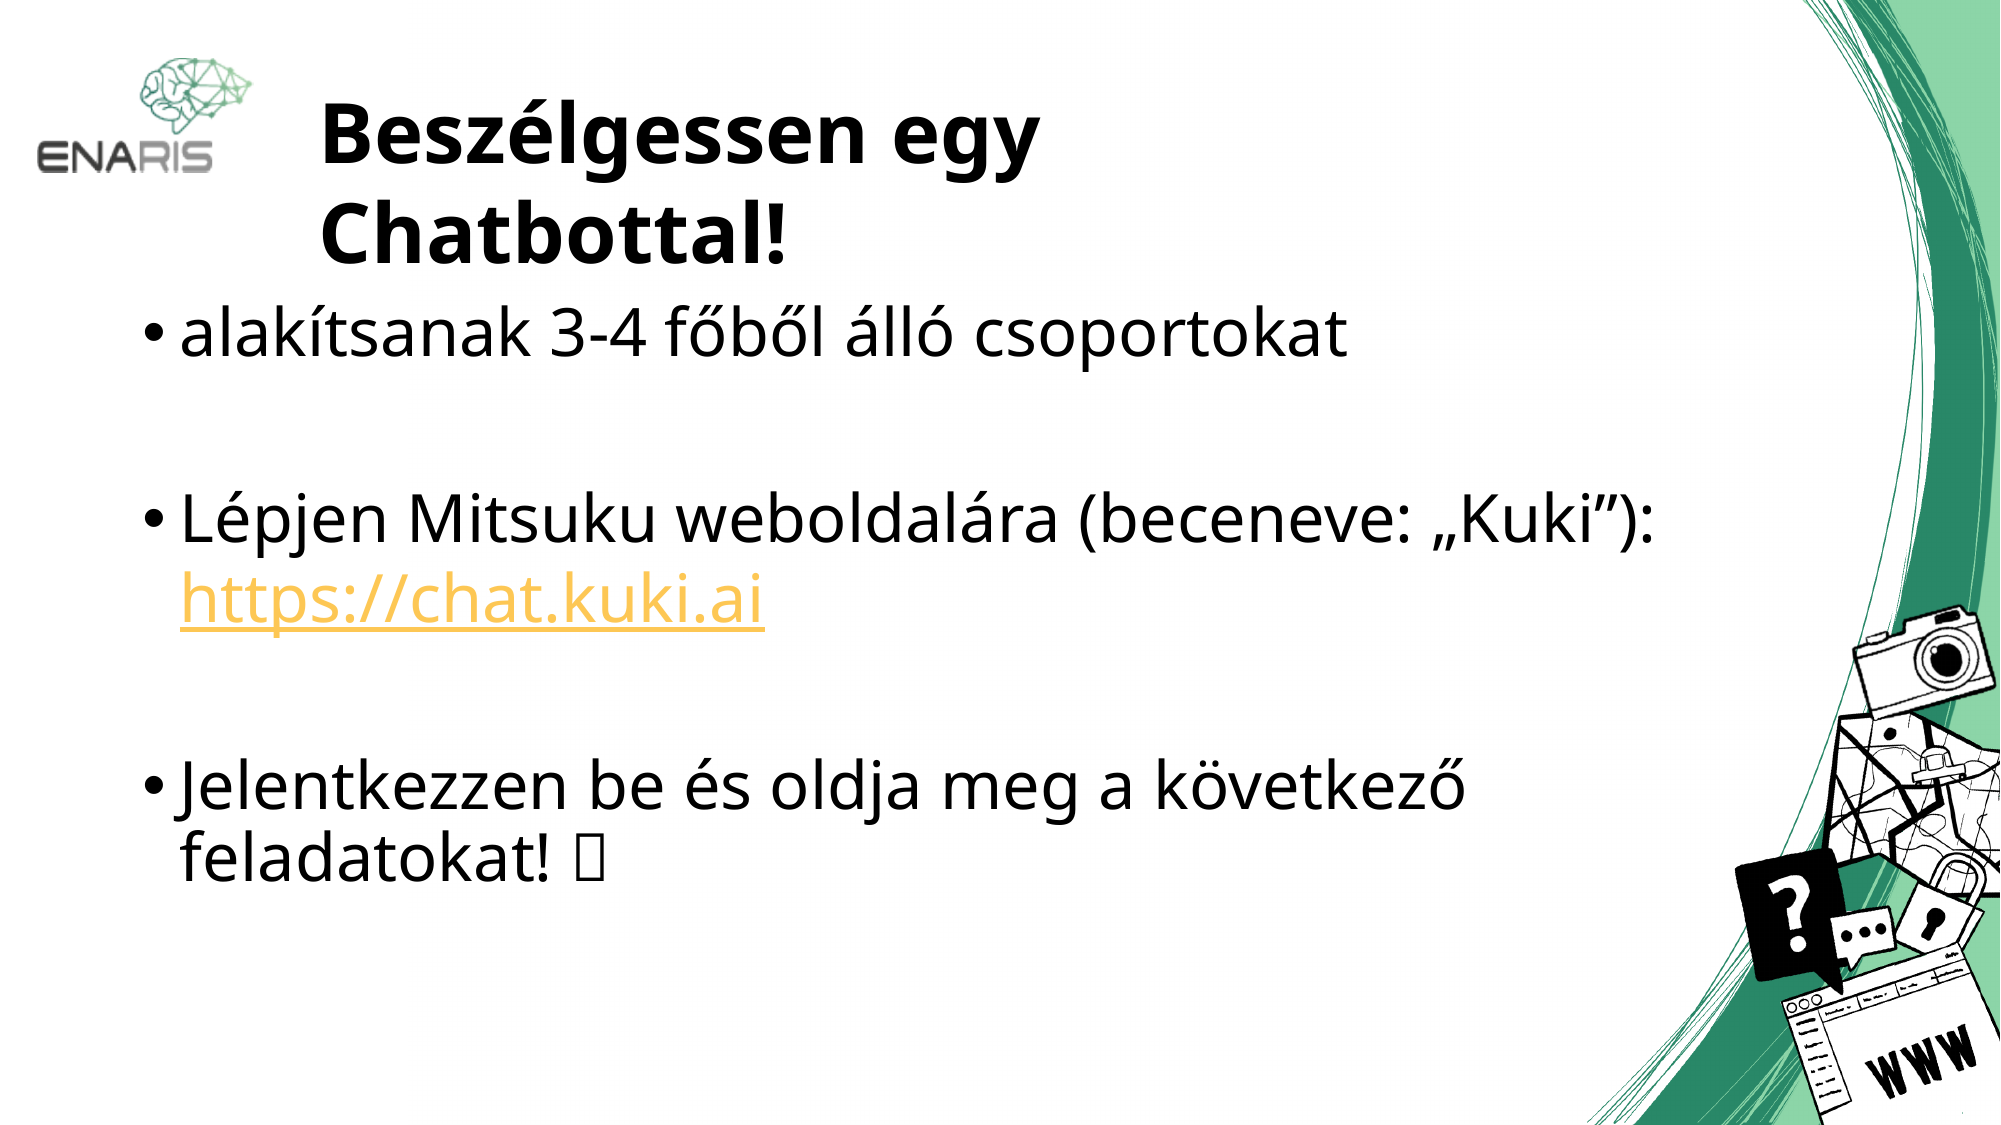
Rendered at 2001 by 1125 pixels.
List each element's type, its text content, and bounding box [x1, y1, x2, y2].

list alakítsanak 3-4 főből álló csoportokat Lépjen Mitsuku weboldalára (beceneve: „Kuki”): https://chat.kuki.ai Jelentkezzen be és oldja meg a következő feladatokat!  [127, 291, 1718, 1101]
text_box Beszélgessen egy Chatbottal! [304, 72, 1336, 288]
picture [37, 58, 254, 173]
picture [408, 0, 2000, 1125]
